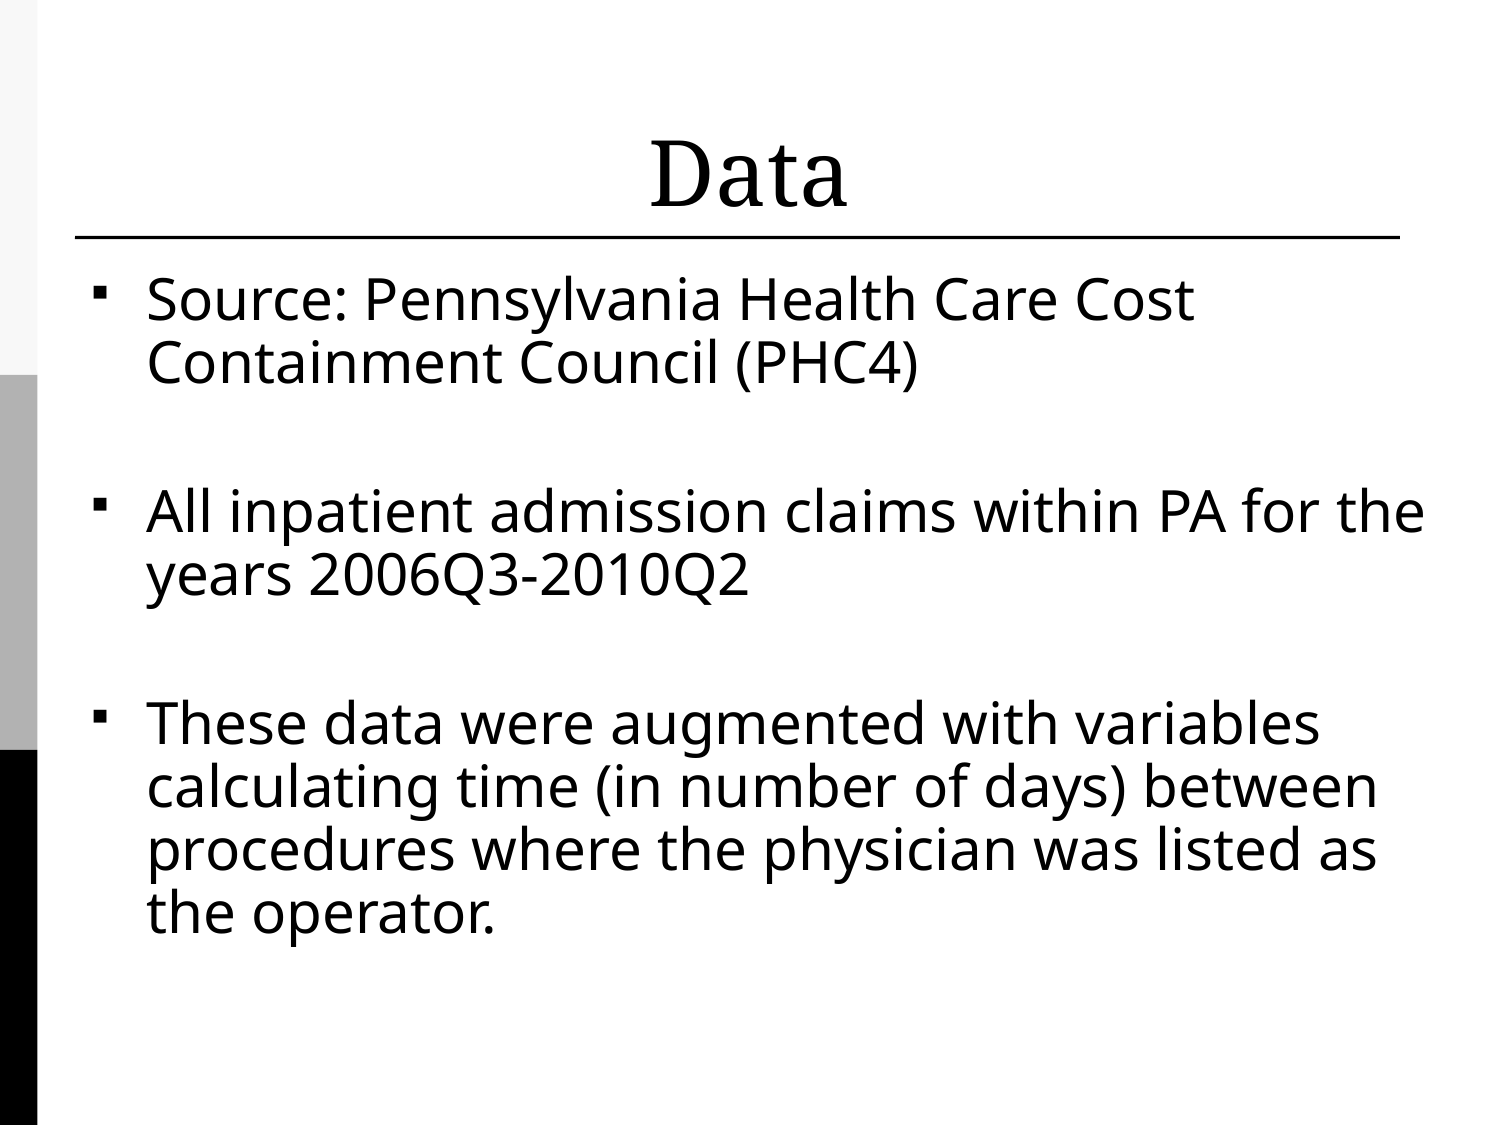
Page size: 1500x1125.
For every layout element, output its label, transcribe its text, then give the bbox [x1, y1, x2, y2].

list Source: Pennsylvania Health Care Cost Containment Council (PHC4) All inpatient admission claims within PA for the years 2006Q3-2010Q2 These data were augmented with variables calculating time (in number of days) between procedures where the physician was listed as the operator. [74, 262, 1476, 1063]
title Data [74, 45, 1426, 233]
